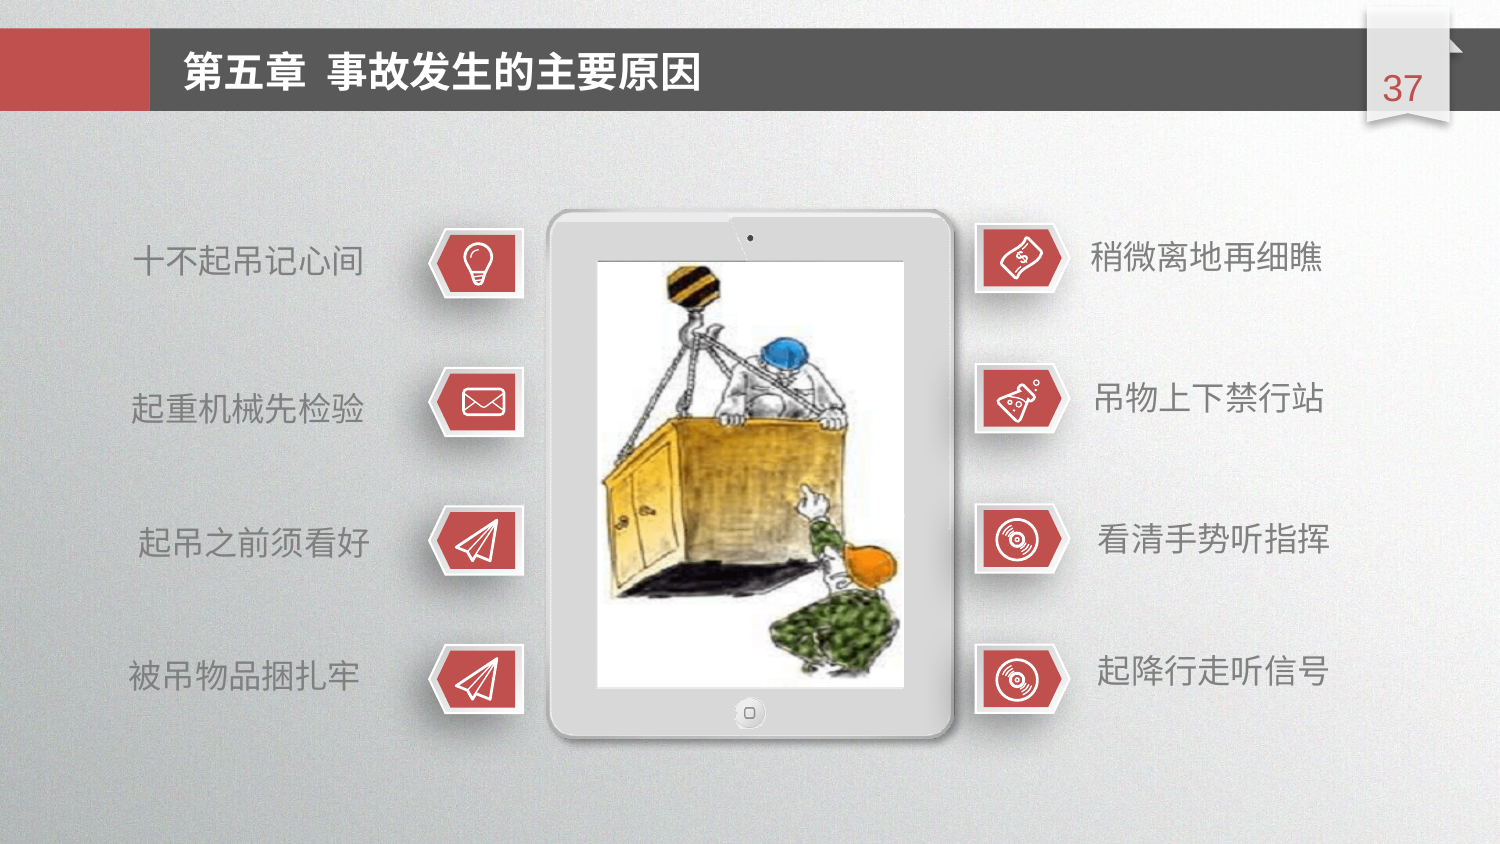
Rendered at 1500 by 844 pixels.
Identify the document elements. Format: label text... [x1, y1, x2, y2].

picture [0, 111, 1500, 844]
picture [0, 0, 1500, 28]
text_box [429, 506, 524, 575]
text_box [975, 364, 1070, 433]
text_box 第五章 事故发生的主要原因 [167, 38, 735, 104]
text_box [975, 504, 1070, 573]
text_box 被吊物品捆扎牢 [128, 659, 370, 696]
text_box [538, 204, 958, 743]
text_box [429, 644, 524, 714]
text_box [429, 229, 524, 298]
text_box 看清手势听指挥 [1097, 522, 1331, 559]
text_box 十不起吊记心间 [131, 244, 365, 281]
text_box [429, 367, 524, 436]
text_box 起降行走听信号 [1097, 655, 1331, 692]
text_box 稍微离地再细瞧 [1090, 240, 1324, 277]
text_box 吊物上下禁行站 [1092, 381, 1326, 418]
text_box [975, 223, 1070, 293]
text_box 起重机械先检验 [131, 393, 365, 430]
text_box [975, 644, 1070, 713]
text_box 起吊之前须看好 [138, 527, 372, 564]
